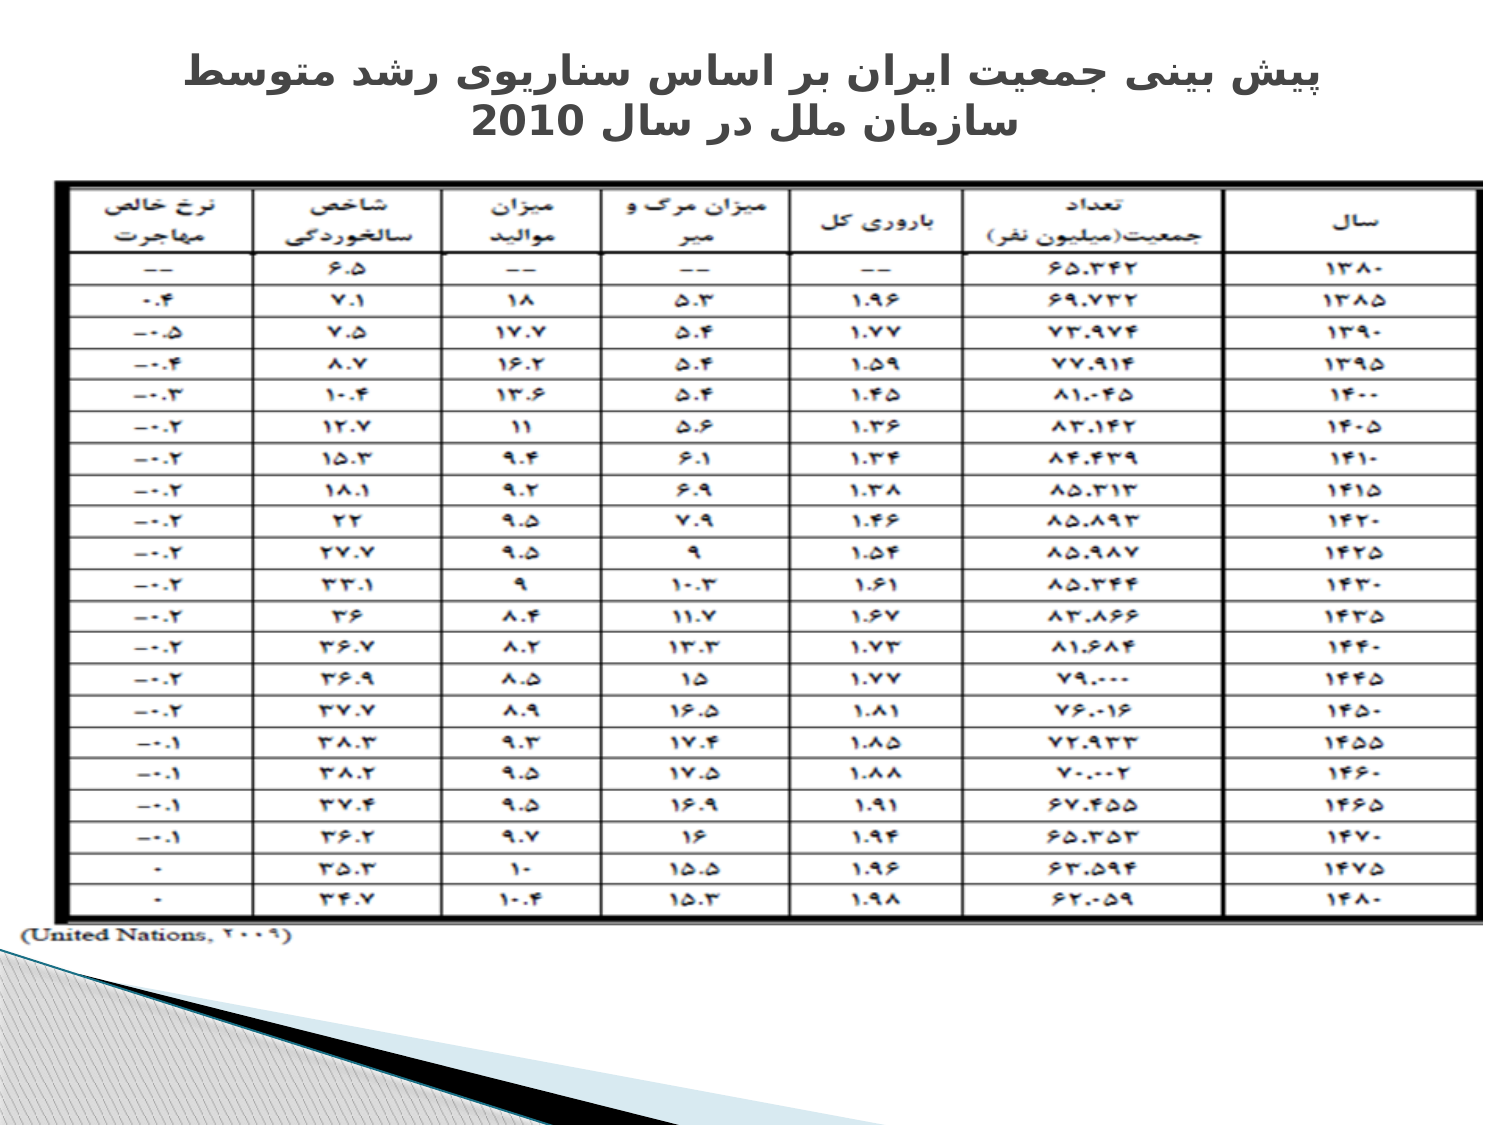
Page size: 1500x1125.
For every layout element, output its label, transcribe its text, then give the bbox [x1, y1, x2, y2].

title پیش بینی جمعیت ایران بر اساس سناریوی رشد متوسط سازمان ملل در سال 2010 [70, 0, 1421, 176]
picture [16, 176, 1483, 949]
